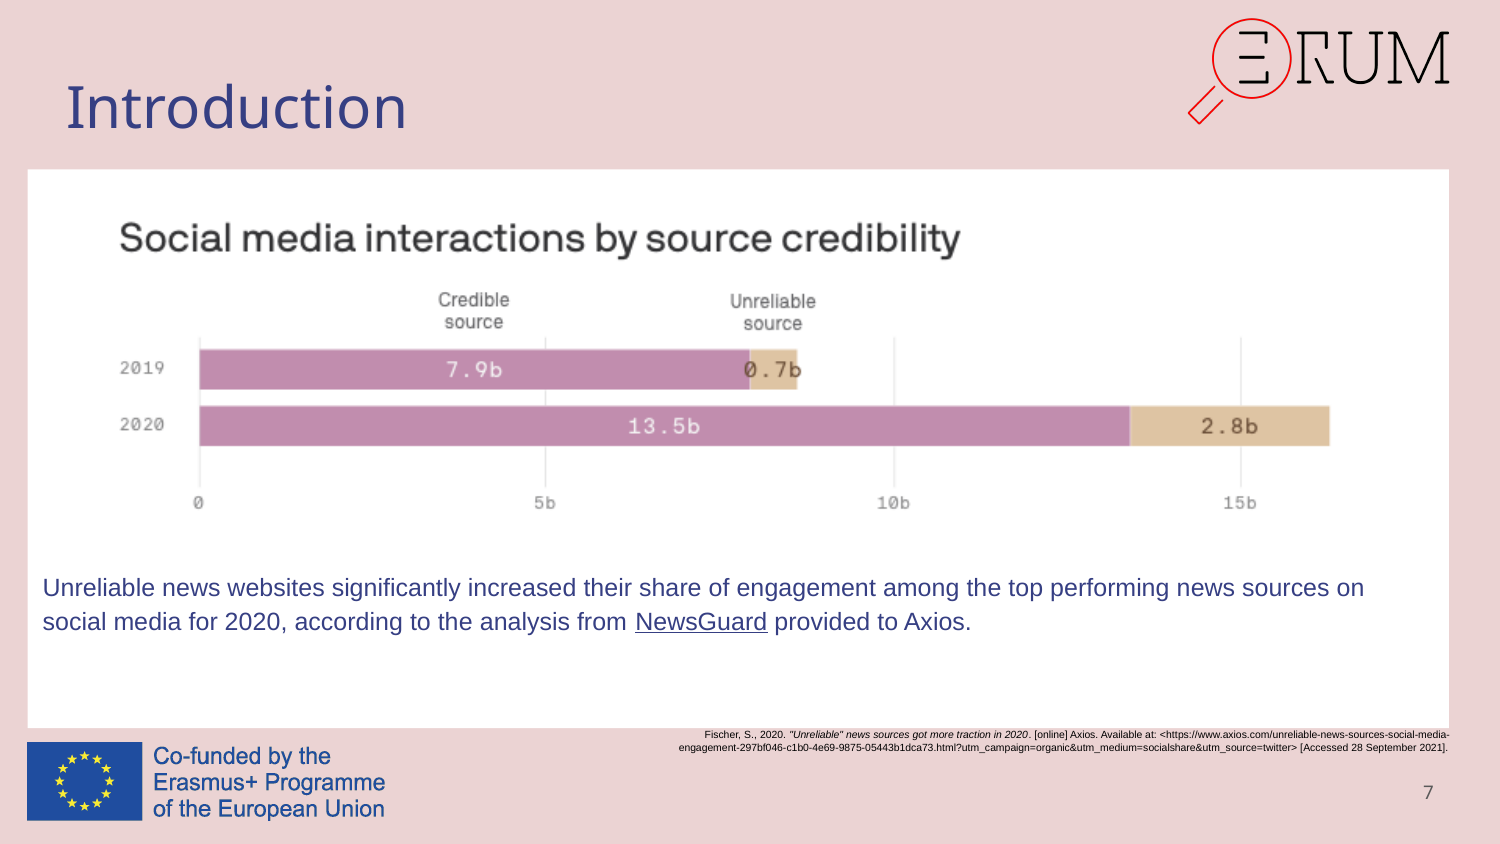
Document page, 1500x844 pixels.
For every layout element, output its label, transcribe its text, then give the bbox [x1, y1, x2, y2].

title Introduction [51, 55, 1168, 150]
picture [98, 200, 1379, 553]
picture [27, 742, 385, 821]
list Unreliable news websites significantly increased their share of engagement among the top performing news sources on social media for 2020, according to the analysis from NewsGuard provided to Axios. [27, 169, 1449, 729]
picture [1136, 0, 1500, 137]
slide_number 7 [1358, 766, 1449, 826]
text_box Fischer, S., 2020. "Unreliable" news sources got more traction in 2020. [online] Axios. Available at: <https://www.axios.com/unreliable-news-sources-social-media-engagement-297bf046-c1b0-4e69-9875-05443b1dca73.html?utm_campaign=organic&utm_medium=socialshare&utm_source=twitter> [Accessed 28 September 2021]. [662, 715, 1467, 766]
